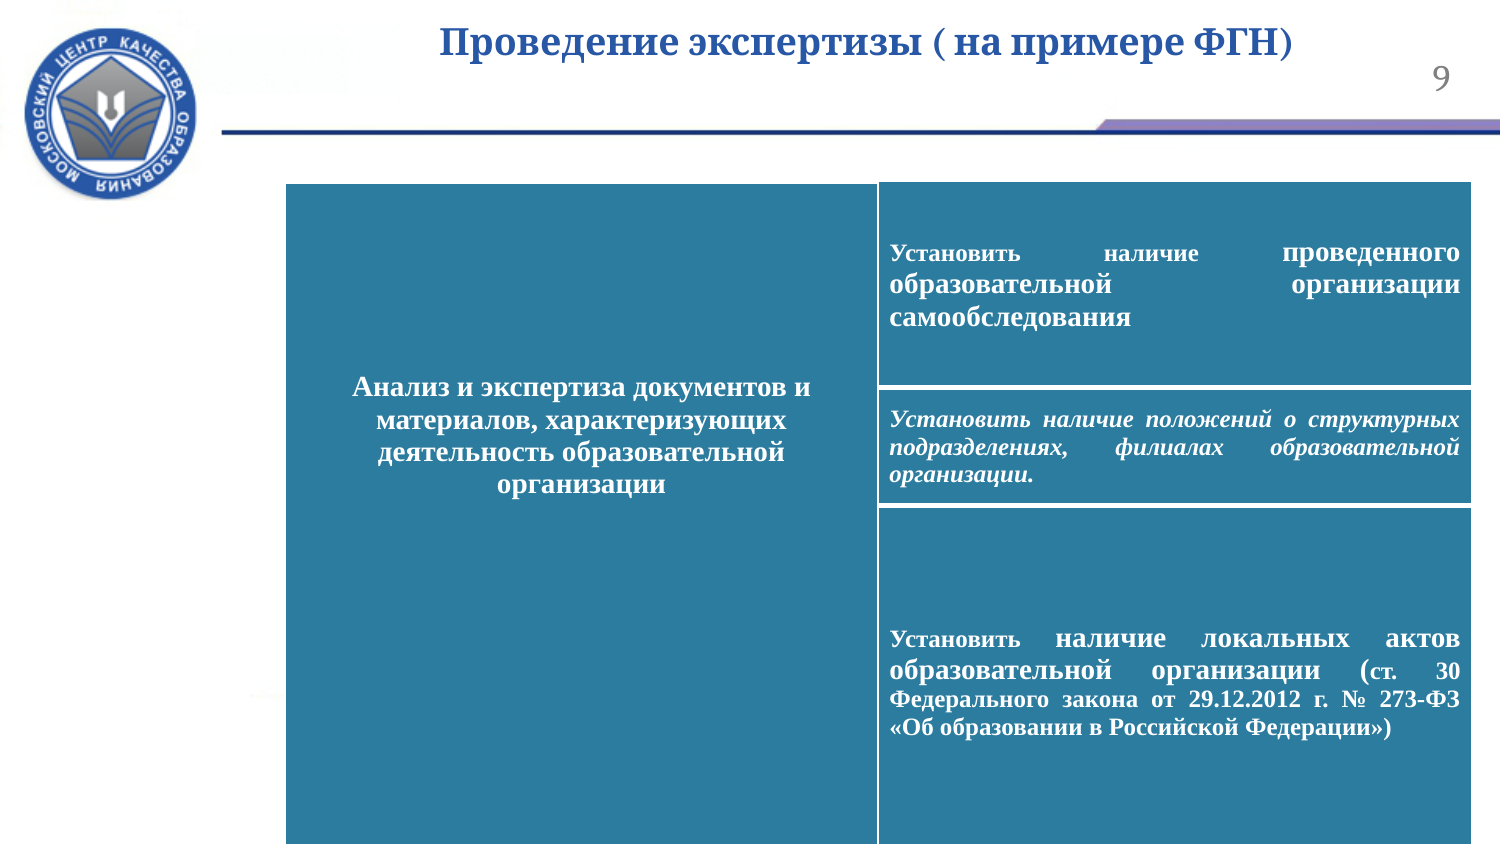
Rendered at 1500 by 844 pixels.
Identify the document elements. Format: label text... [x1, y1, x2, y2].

table_header Анализ и экспертиза документов и материалов, характеризующих деятельность образовательной организации [286, 184, 877, 844]
table_cell Установить наличие локальных актов образовательной организации (ст. 30 Федерального закона от 29.12.2012 г. № 273-ФЗ «Об образовании в Российской Федерации») [879, 508, 1471, 844]
title Проведение экспертизы ( на примере ФГН) [392, 20, 1342, 115]
slide_number 9 [1417, 46, 1500, 92]
table_header Установить наличие проведенного образовательной организации самообследования [879, 182, 1471, 385]
table_cell Установить наличие положений о структурных подразделениях, филиалах образовательной организации. [879, 390, 1471, 503]
picture [0, 0, 1500, 844]
